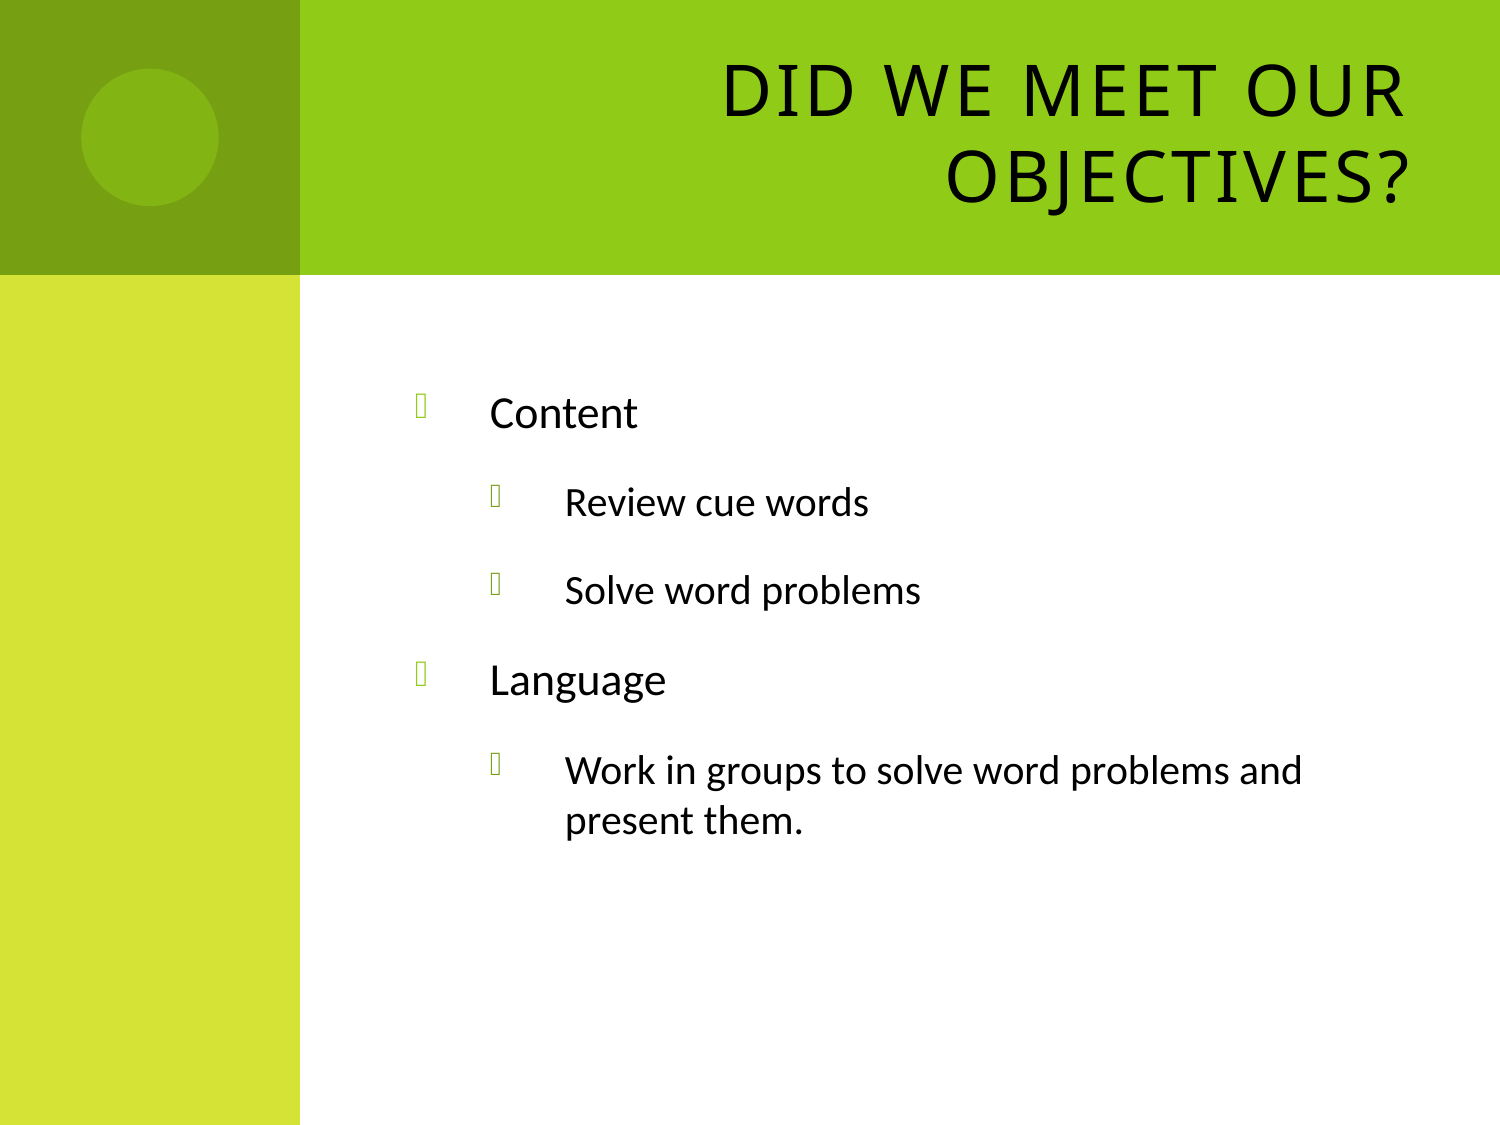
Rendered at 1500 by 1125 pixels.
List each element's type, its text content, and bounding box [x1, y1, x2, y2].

list Content Review cue words Solve word problems Language Work in groups to solve word problems and present them. [399, 375, 1425, 1005]
title Did we meet our objectives? [399, 37, 1425, 225]
